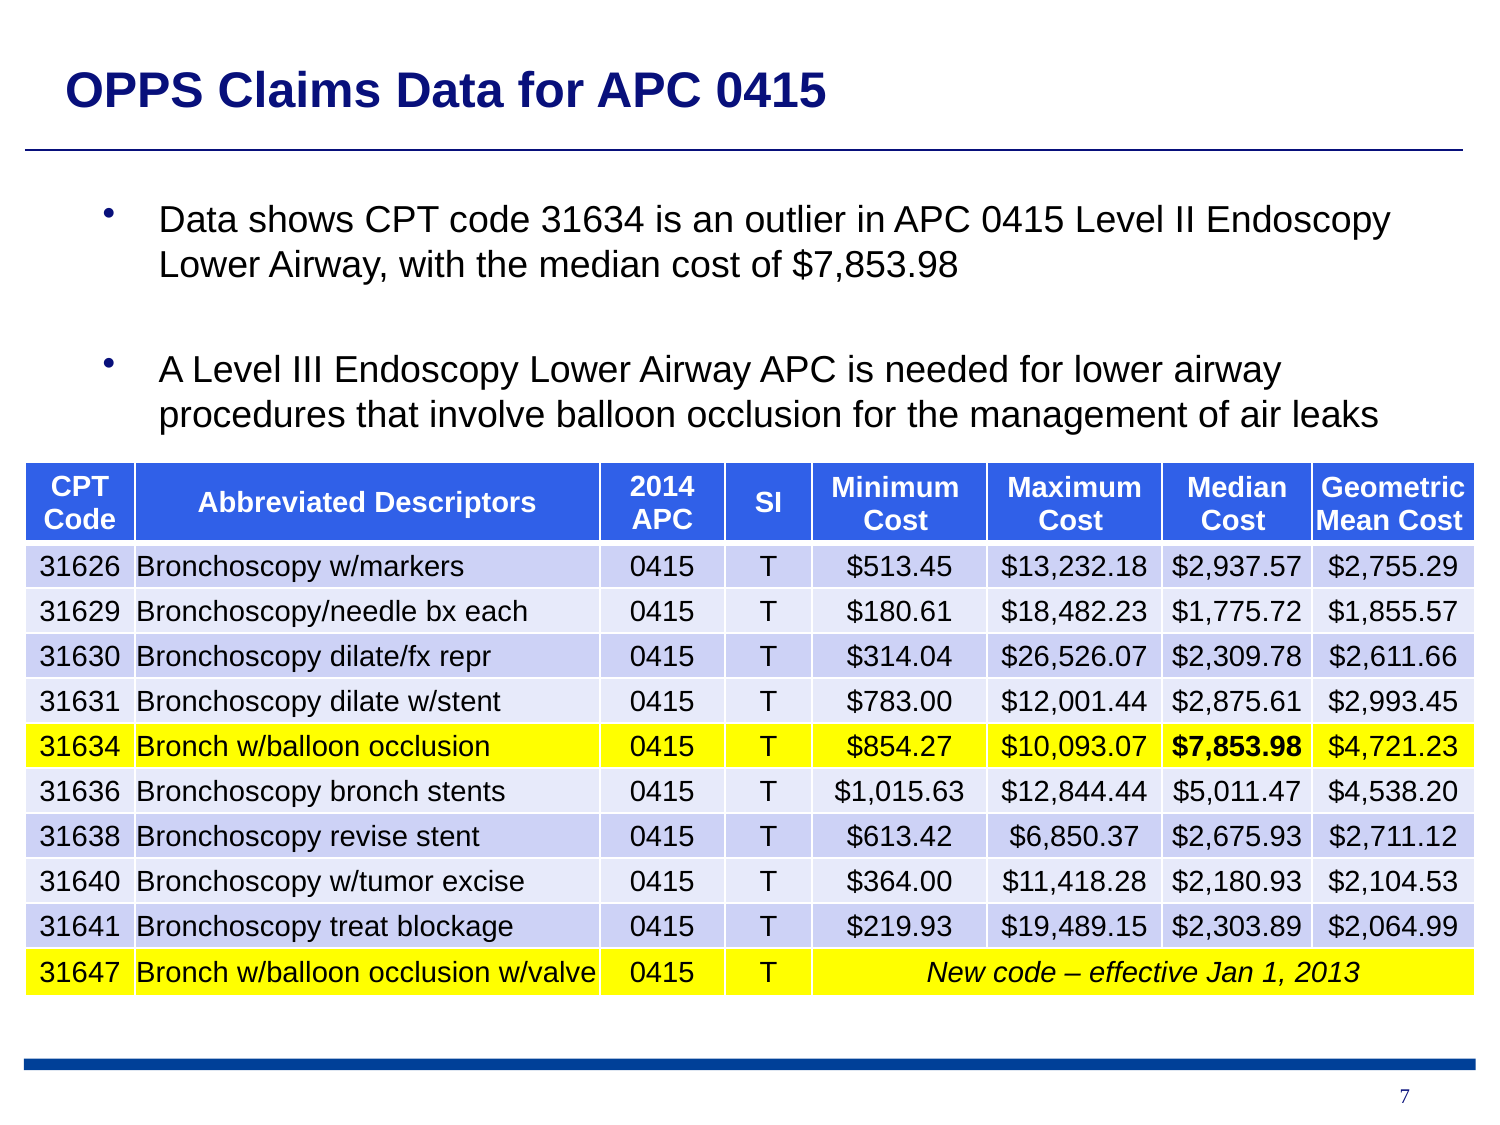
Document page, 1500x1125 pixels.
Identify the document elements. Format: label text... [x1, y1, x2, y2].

table_cell $2,611.66 [1313, 634, 1474, 677]
table_cell $854.27 [813, 724, 986, 767]
table_cell $1,775.72 [1163, 589, 1311, 632]
table_cell 0415 [601, 859, 724, 902]
table_cell $18,482.23 [988, 589, 1161, 632]
table_cell 31641 [26, 904, 134, 947]
table_cell New code – effective Jan 1, 2013 [813, 949, 1474, 995]
table_cell $5,011.47 [1163, 769, 1311, 812]
table_cell $2,755.29 [1313, 546, 1474, 587]
table_cell $26,526.07 [988, 634, 1161, 677]
table_header Geometric Mean Cost [1313, 463, 1474, 540]
table_cell T [726, 546, 811, 587]
table_cell $19,489.15 [988, 904, 1161, 947]
table_cell $4,721.23 [1313, 724, 1474, 767]
table_cell 31626 [26, 546, 134, 587]
table_cell $1,855.57 [1313, 589, 1474, 632]
table_cell 0415 [601, 634, 724, 677]
table_cell Bronchoscopy bronch stents [136, 769, 599, 812]
table_cell 0415 [601, 769, 724, 812]
table_cell $6,850.37 [988, 814, 1161, 857]
list Data shows CPT code 31634 is an outlier in APC 0415 Level II Endoscopy Lower Airway, with the median cost of $7,853.98 A Level III Endoscopy Lower Airway APC is needed for lower airway procedures that involve balloon occlusion for the management of air leaks [87, 187, 1463, 326]
table_cell $364.00 [813, 859, 986, 902]
table_header Minimum Cost [813, 463, 986, 540]
table_cell $513.45 [813, 546, 986, 587]
table_cell $314.04 [813, 634, 986, 677]
table_cell T [726, 679, 811, 722]
table_cell T [726, 814, 811, 857]
table_cell 0415 [601, 589, 724, 632]
table_cell 0415 [601, 904, 724, 947]
table_cell $219.93 [813, 904, 986, 947]
table_cell 31631 [26, 679, 134, 722]
table_cell $2,104.53 [1313, 859, 1474, 902]
table_cell $2,711.12 [1313, 814, 1474, 857]
table_cell 31647 [26, 949, 134, 995]
table_cell $180.61 [813, 589, 986, 632]
table_cell 31634 [26, 724, 134, 767]
table_cell $2,937.57 [1163, 546, 1311, 587]
table_cell Bronchoscopy revise stent [136, 814, 599, 857]
table_cell $2,303.89 [1163, 904, 1311, 947]
table_cell 31636 [26, 769, 134, 812]
table_cell T [726, 769, 811, 812]
table_cell $11,418.28 [988, 859, 1161, 902]
table_cell 0415 [601, 546, 724, 587]
table_cell $2,180.93 [1163, 859, 1311, 902]
table_cell T [726, 859, 811, 902]
table_header CPT Code [26, 463, 134, 540]
table_cell T [726, 634, 811, 677]
table_cell Bronch w/balloon occlusion [136, 724, 599, 767]
table_cell $613.42 [813, 814, 986, 857]
table_cell Bronchoscopy dilate w/stent [136, 679, 599, 722]
table_cell 31640 [26, 859, 134, 902]
title OPPS Claims Data for APC 0415 [49, 37, 1326, 138]
table_header 2014 APC [601, 463, 724, 540]
table_cell Bronch w/balloon occlusion w/valve [136, 949, 599, 995]
table_cell $1,015.63 [813, 769, 986, 812]
table_cell T [726, 904, 811, 947]
table_cell 0415 [601, 679, 724, 722]
table_cell $10,093.07 [988, 724, 1161, 767]
table_cell $2,309.78 [1163, 634, 1311, 677]
table_cell Bronchoscopy dilate/fx repr [136, 634, 599, 677]
table_header Maximum Cost [988, 463, 1161, 540]
table_cell $4,538.20 [1313, 769, 1474, 812]
table_cell $12,844.44 [988, 769, 1161, 812]
table_cell 31630 [26, 634, 134, 677]
table_cell 0415 [601, 724, 724, 767]
table_cell Bronchoscopy treat blockage [136, 904, 599, 947]
table_cell $2,993.45 [1313, 679, 1474, 722]
table_cell T [726, 949, 811, 995]
table_cell T [726, 724, 811, 767]
table_cell $2,675.93 [1163, 814, 1311, 857]
table_cell $2,875.61 [1163, 679, 1311, 722]
table_cell $2,064.99 [1313, 904, 1474, 947]
table_header SI [726, 463, 811, 540]
table_cell 31638 [26, 814, 134, 857]
table_cell $783.00 [813, 679, 986, 722]
table_cell 31629 [26, 589, 134, 632]
table_cell $13,232.18 [988, 546, 1161, 587]
table_cell Bronchoscopy/needle bx each [136, 589, 599, 632]
table_cell 0415 [601, 814, 724, 857]
table_cell Bronchoscopy w/markers [136, 546, 599, 587]
table_cell Bronchoscopy w/tumor excise [136, 859, 599, 902]
table_cell $7,853.98 [1163, 724, 1311, 767]
table_header Abbreviated Descriptors [136, 463, 599, 540]
slide_number 7 [1074, 1065, 1425, 1125]
table_header Median Cost [1163, 463, 1311, 540]
table_cell $12,001.44 [988, 679, 1161, 722]
table_cell 0415 [601, 949, 724, 995]
table_cell T [726, 589, 811, 632]
